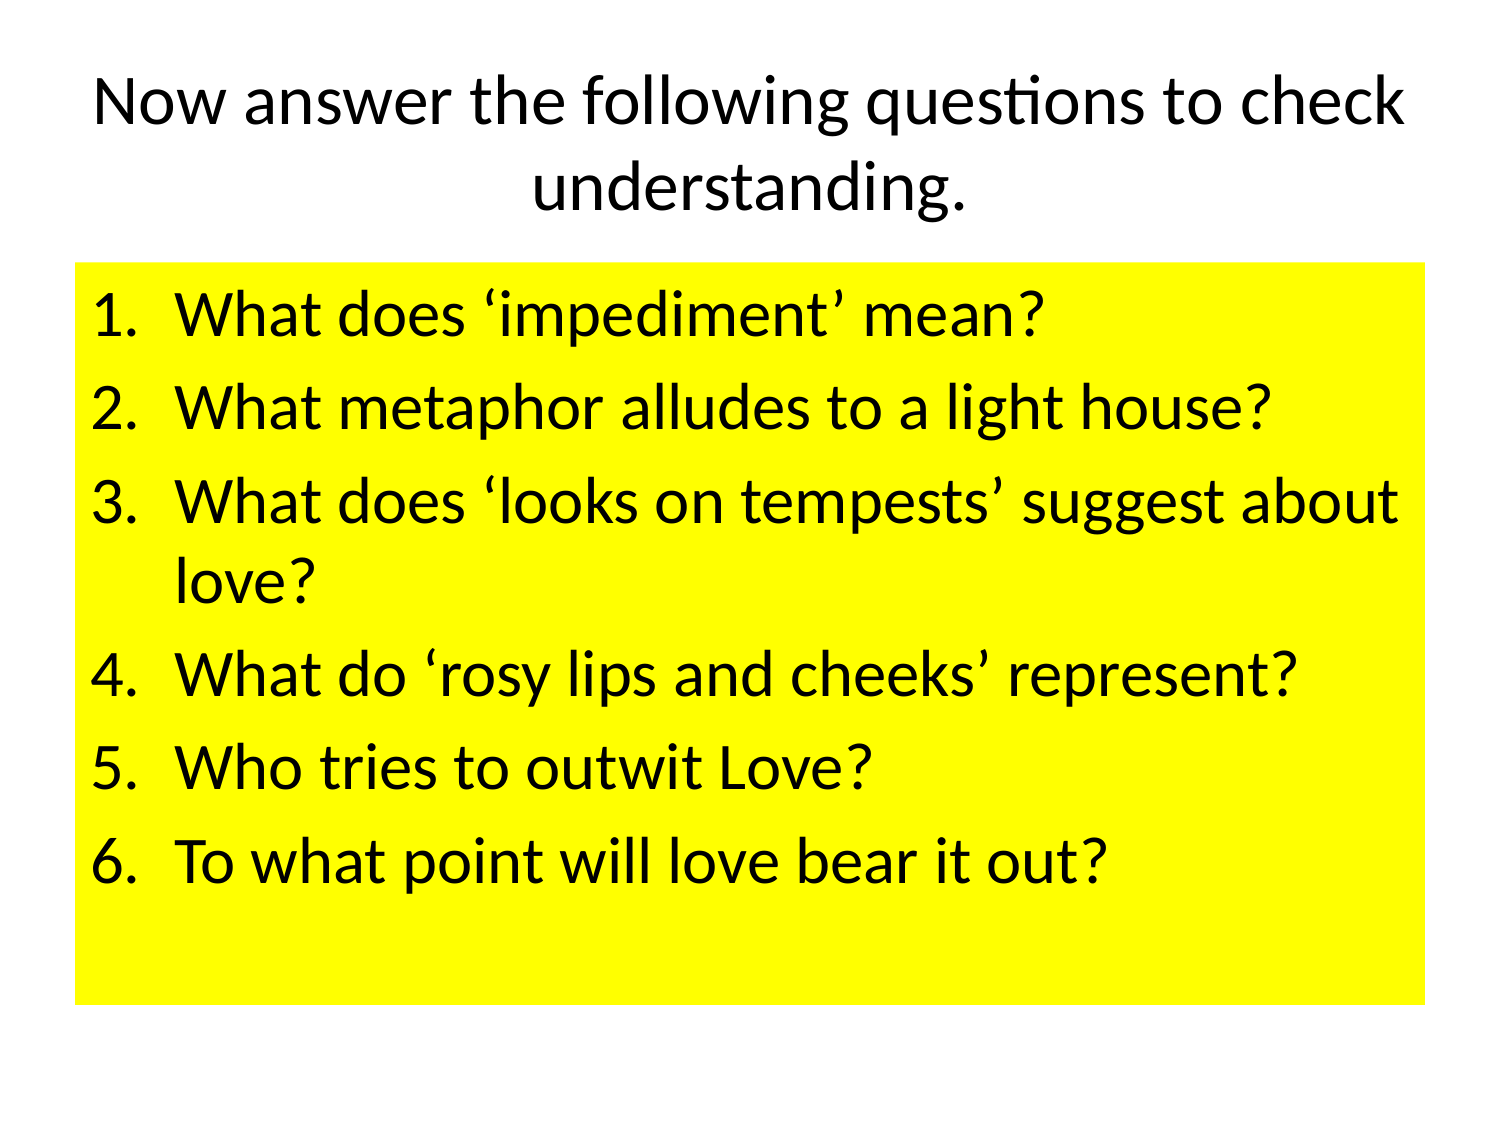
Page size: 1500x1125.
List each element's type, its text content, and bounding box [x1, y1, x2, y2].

title Now answer the following questions to check understanding. [75, 45, 1425, 233]
list What does ‘impediment’ mean? What metaphor alludes to a light house? What does ‘looks on tempests’ suggest about love? What do ‘rosy lips and cheeks’ represent? Who tries to outwit Love? To what point will love bear it out? [75, 262, 1425, 1005]
